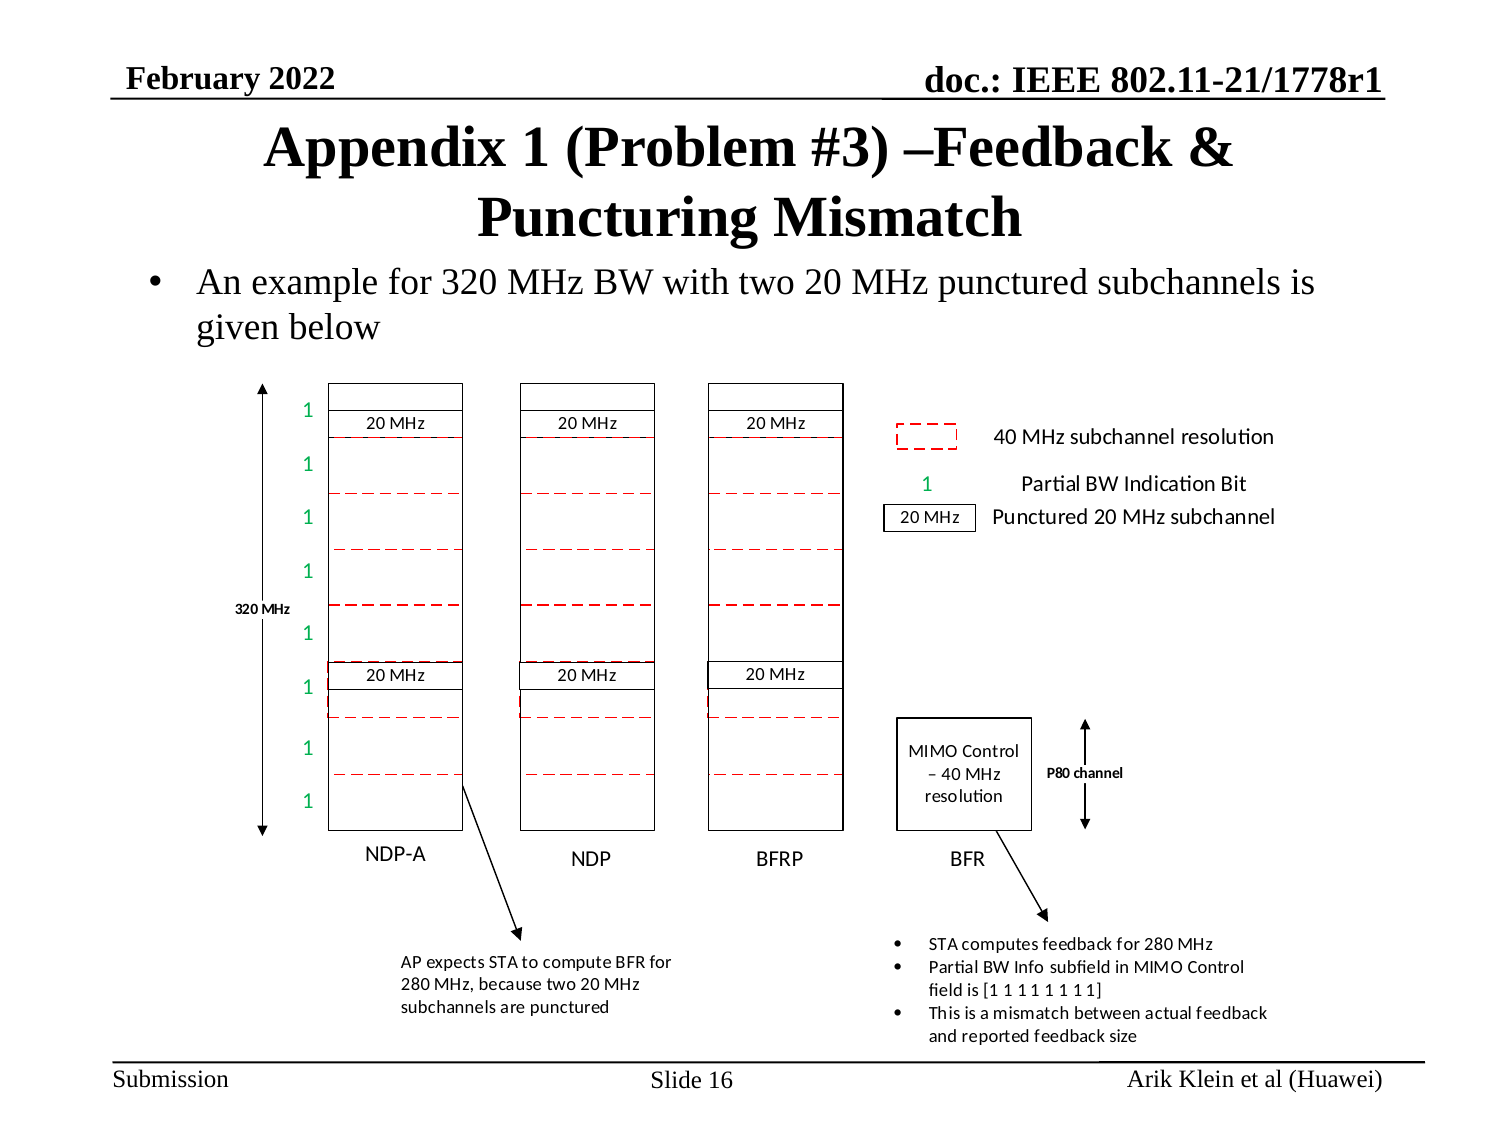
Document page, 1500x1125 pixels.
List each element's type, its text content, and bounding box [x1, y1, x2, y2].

list An example for 320 MHz BW with two 20 MHz punctured subchannels is given below [124, 249, 1388, 988]
picture [224, 380, 1288, 1057]
title Appendix 1 (Problem #3) –Feedback & Puncturing Mismatch [112, 133, 1388, 222]
